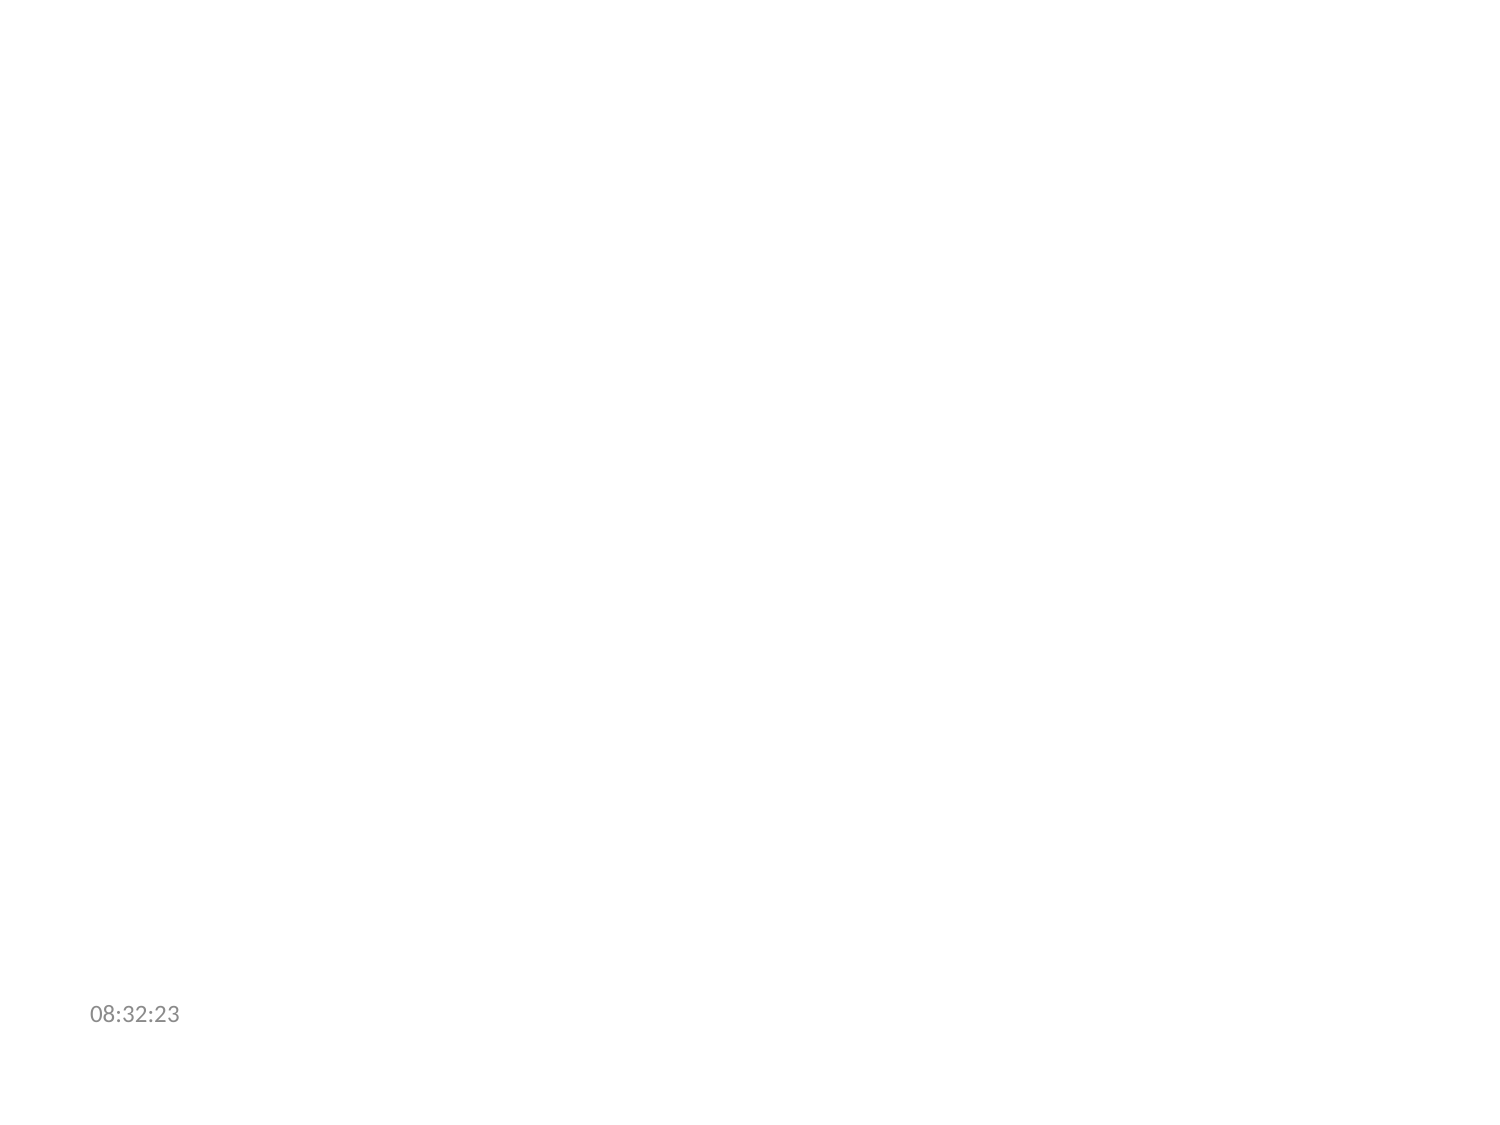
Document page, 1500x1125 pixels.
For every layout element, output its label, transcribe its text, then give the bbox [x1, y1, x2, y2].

text_box 15:35:09 [75, 982, 425, 1043]
